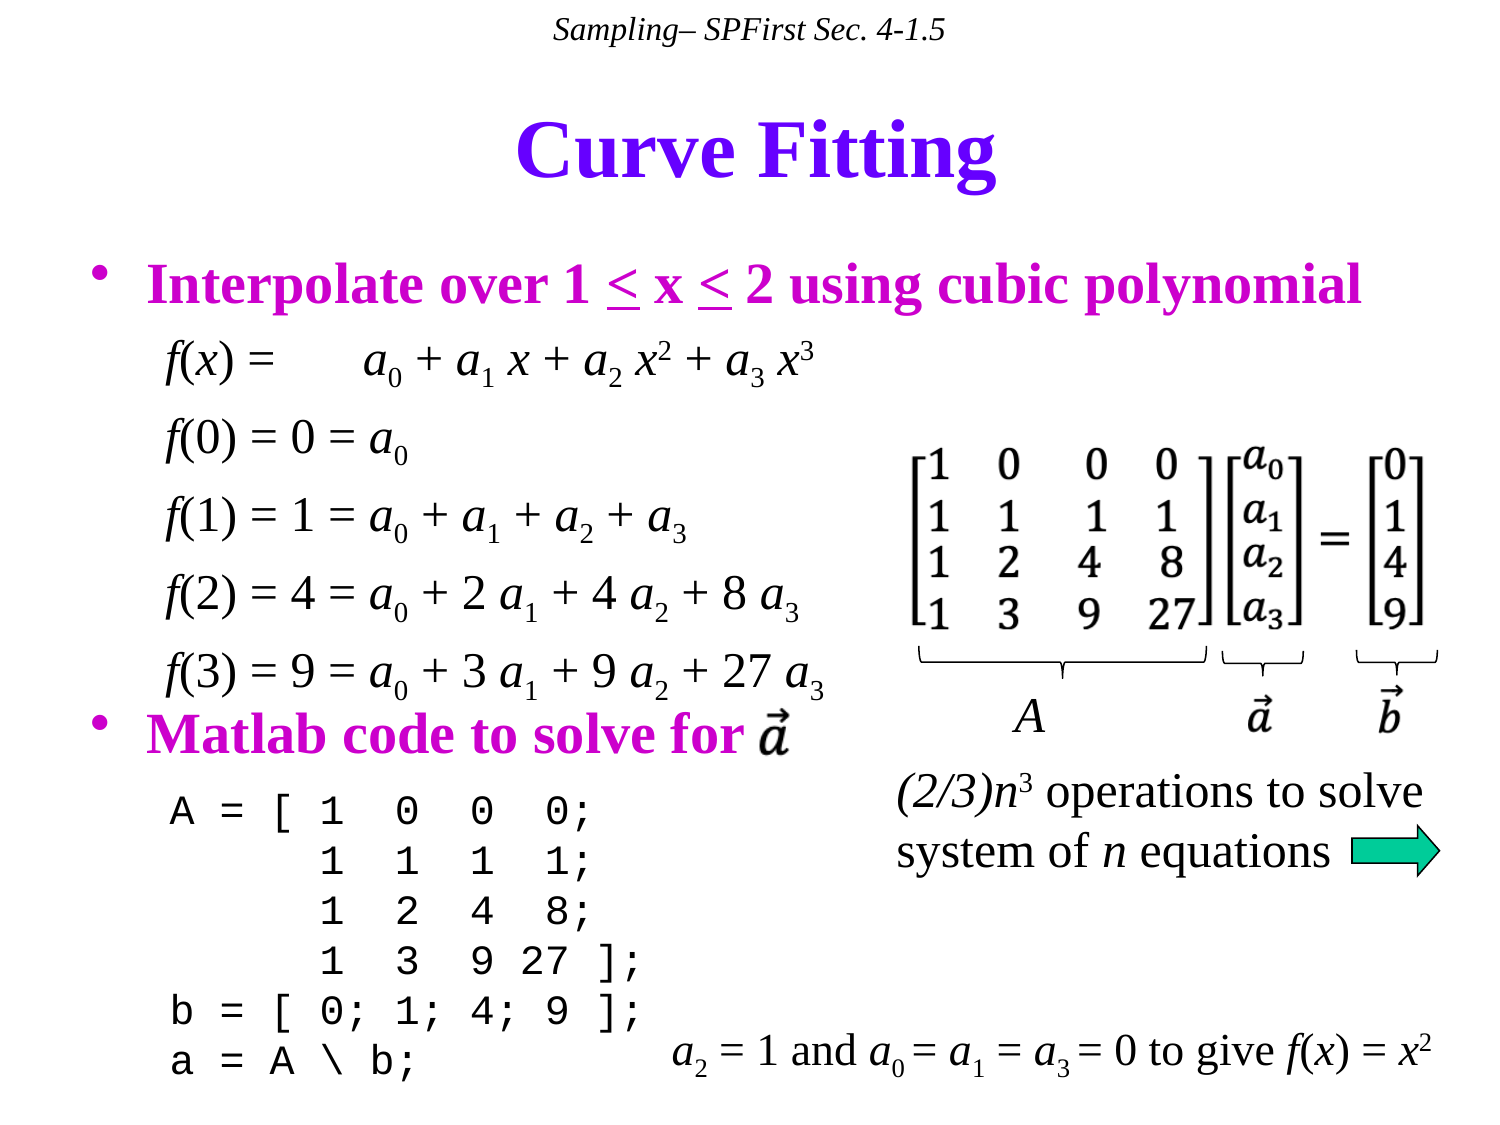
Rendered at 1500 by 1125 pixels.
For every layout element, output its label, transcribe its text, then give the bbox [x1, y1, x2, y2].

title Curve Fitting [75, 55, 1438, 237]
list Interpolate over 1 < x < 2 using cubic polynomial f(x) = a0 + a1 x + a2 x2 + a3 x3 f(0) = 0 = a0 f(1) = 1 = a0 + a1 + a2 + a3 f(2) = 4 = a0 + 2 a1 + 4 a2 + 8 a3 f(3) = 9 = a0 + 3 a1 + 9 a2 + 27 a3 [75, 237, 1438, 700]
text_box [74, 687, 838, 792]
text_box [1356, 655, 1438, 668]
text_box [1352, 825, 1440, 876]
text_box Sampling– SPFirst Sec. 4-1.5 [0, 0, 1500, 55]
picture [1231, 683, 1295, 753]
text_box [1222, 655, 1304, 676]
picture [1358, 669, 1434, 756]
text_box (2/3)n3 operations to solve system of n equations [881, 750, 1482, 886]
text_box [919, 655, 1206, 674]
text_box a2 = 1 and a0 = a1 = a3 = 0 to give f(x) = x2 [656, 1012, 1475, 1090]
text_box A [999, 674, 1125, 750]
text_box A = [ 1 0 0 0; 1 1 1 1; 1 2 4 8; 1 3 9 27 ]; b = [ 0; 1; 4; 9 ]; a = A \ b; [79, 800, 713, 1084]
picture [893, 424, 1443, 647]
